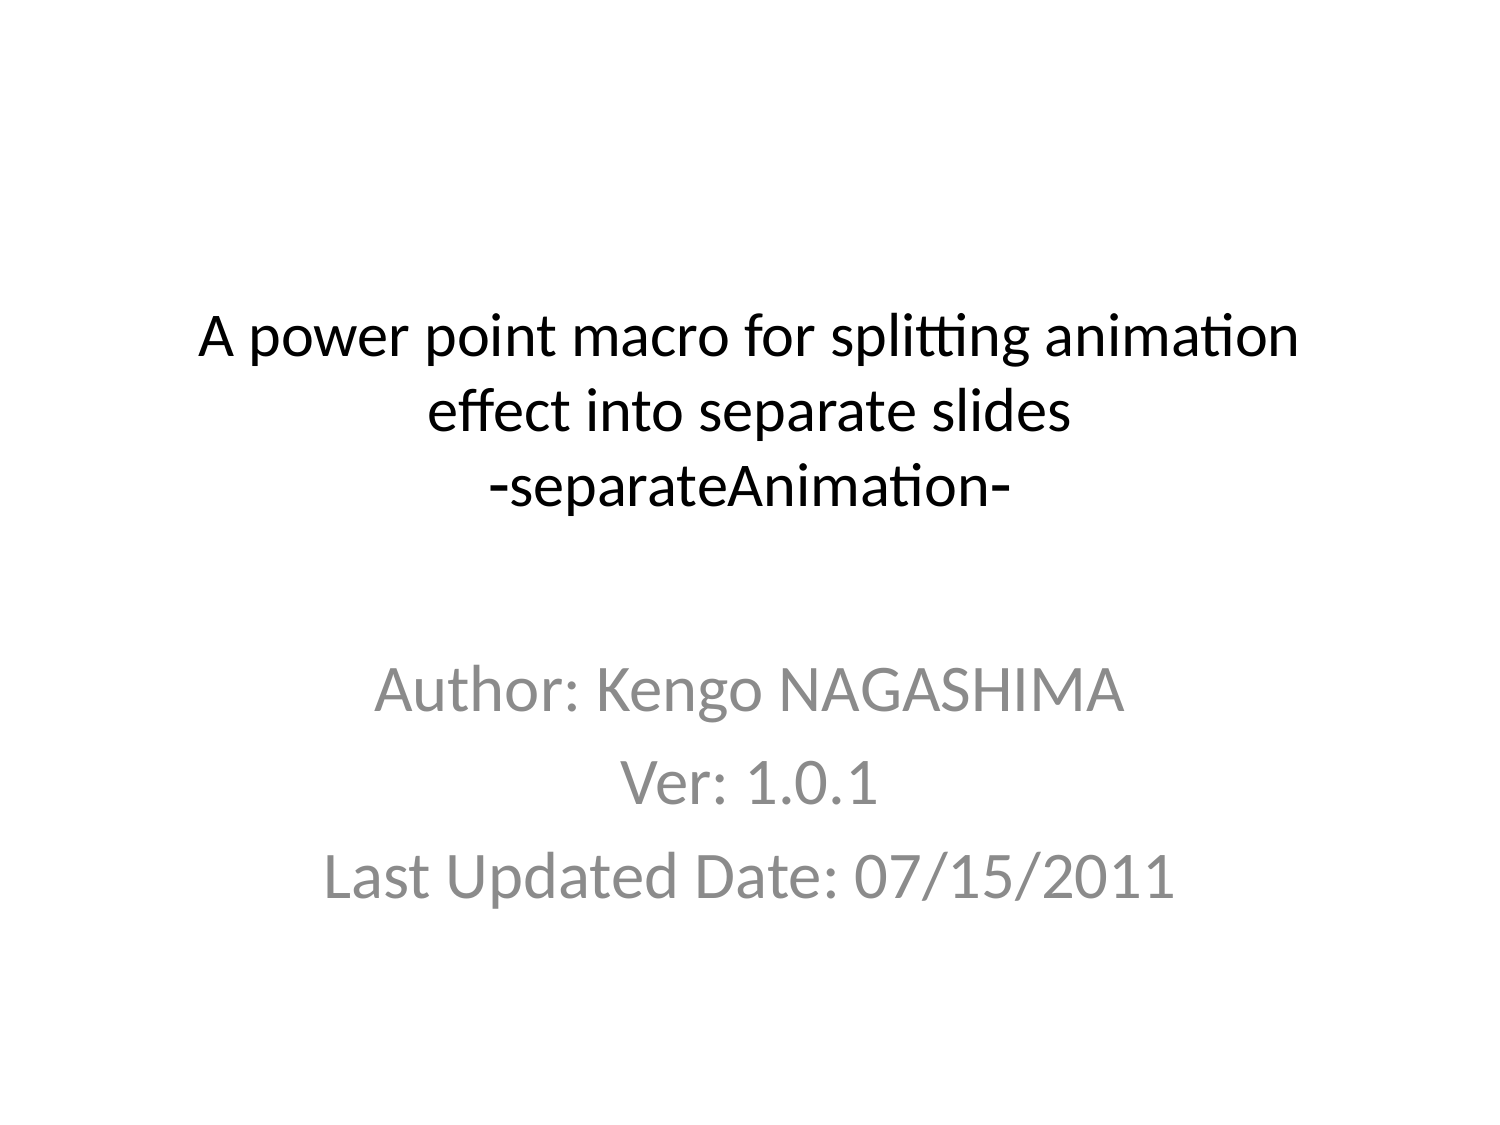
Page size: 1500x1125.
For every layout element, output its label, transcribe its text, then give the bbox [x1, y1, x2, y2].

title A power point macro for splitting animation effect into separate slides -separateAnimation- [112, 285, 1388, 528]
subtitle Author: Kengo NAGASHIMA Ver: 1.0.1 Last Updated Date: 07/15/2011 [225, 637, 1275, 925]
